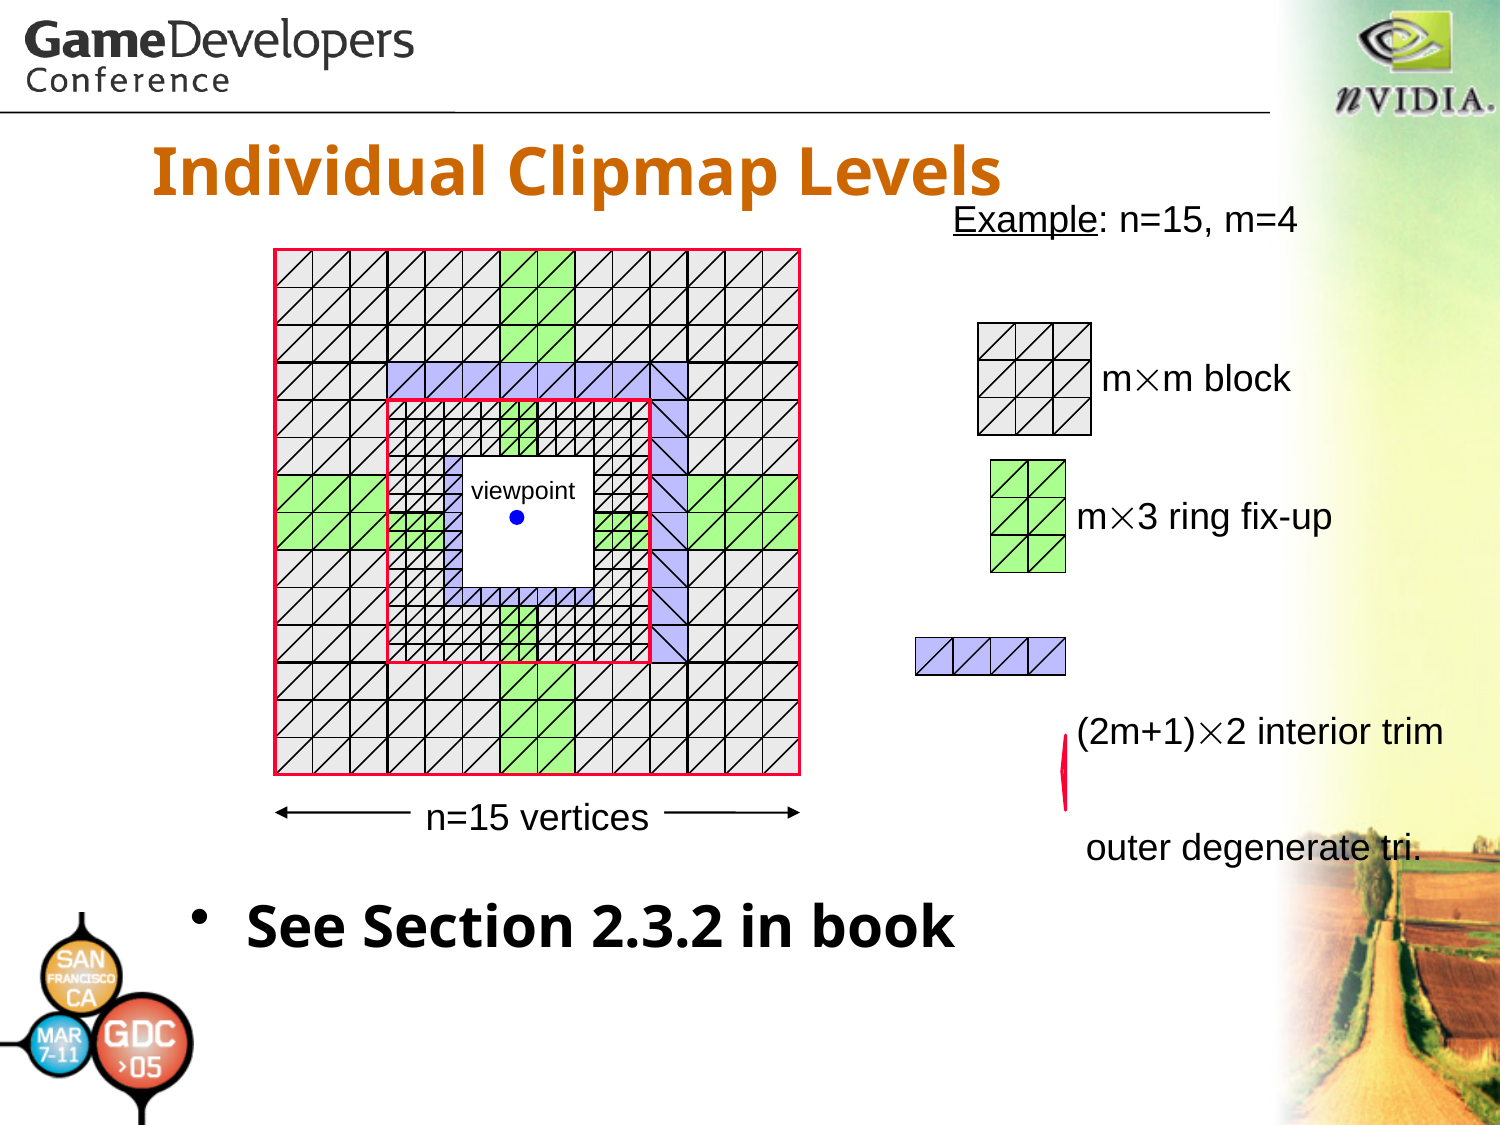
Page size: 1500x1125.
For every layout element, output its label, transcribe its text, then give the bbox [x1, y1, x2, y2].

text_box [654, 568, 744, 607]
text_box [274, 662, 382, 776]
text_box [387, 671, 494, 776]
picture [1270, 0, 1500, 1125]
text_box Example: n=15, m=4 [937, 187, 1314, 248]
text_box m3 ring fix-up [1069, 484, 1348, 545]
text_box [274, 249, 386, 361]
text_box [654, 418, 744, 457]
title Individual Clipmap Levels [137, 112, 1338, 225]
text_box (2m+1)2 interior trim [1061, 699, 1460, 760]
text_box [274, 806, 410, 819]
text_box [665, 806, 800, 819]
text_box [387, 362, 535, 399]
picture [0, 0, 438, 110]
text_box outer degenerate tri. [1050, 815, 1463, 876]
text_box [977, 322, 1091, 436]
text_box [1029, 637, 1066, 675]
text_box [387, 249, 498, 360]
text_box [687, 249, 801, 362]
text_box [915, 637, 954, 675]
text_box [576, 249, 686, 360]
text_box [990, 459, 1066, 573]
text_box [654, 616, 682, 660]
text_box [954, 637, 991, 675]
text_box [654, 410, 682, 417]
text_box [1061, 735, 1066, 811]
text_box [654, 466, 682, 567]
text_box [387, 399, 651, 663]
text_box mm block [1094, 347, 1306, 407]
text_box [688, 662, 801, 776]
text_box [537, 362, 688, 401]
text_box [579, 662, 688, 776]
list See Section 2.3.2 in book [174, 881, 1375, 1100]
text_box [274, 362, 385, 474]
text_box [274, 474, 382, 551]
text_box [687, 557, 801, 662]
text_box n=15 vertices [410, 785, 665, 845]
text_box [687, 362, 801, 474]
text_box [991, 637, 1029, 675]
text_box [274, 558, 382, 661]
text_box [499, 249, 576, 360]
picture [0, 912, 194, 1125]
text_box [499, 672, 576, 776]
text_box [687, 474, 801, 551]
